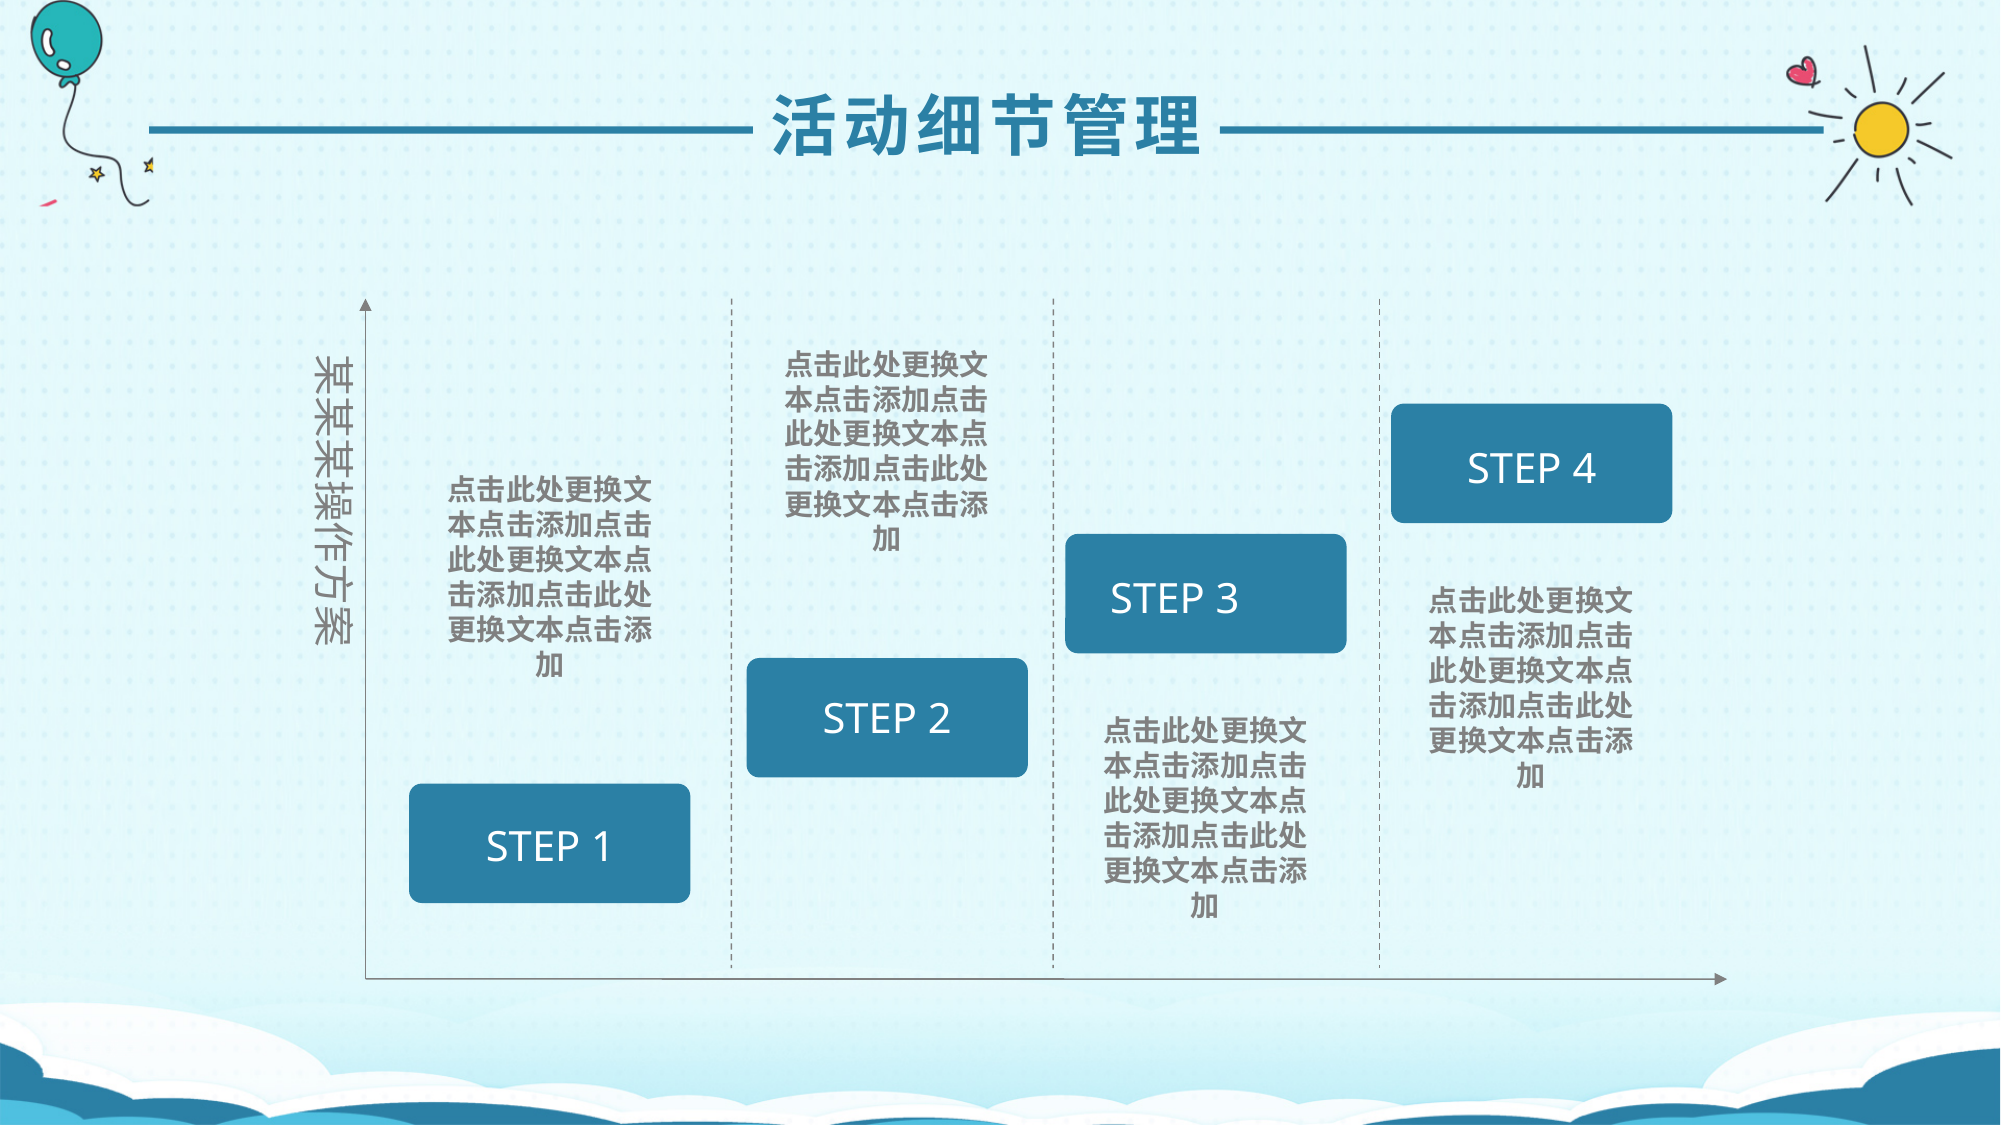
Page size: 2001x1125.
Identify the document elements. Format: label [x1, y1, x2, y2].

picture [0, 0, 2001, 1125]
text_box [149, 83, 1824, 165]
text_box [292, 298, 1728, 980]
